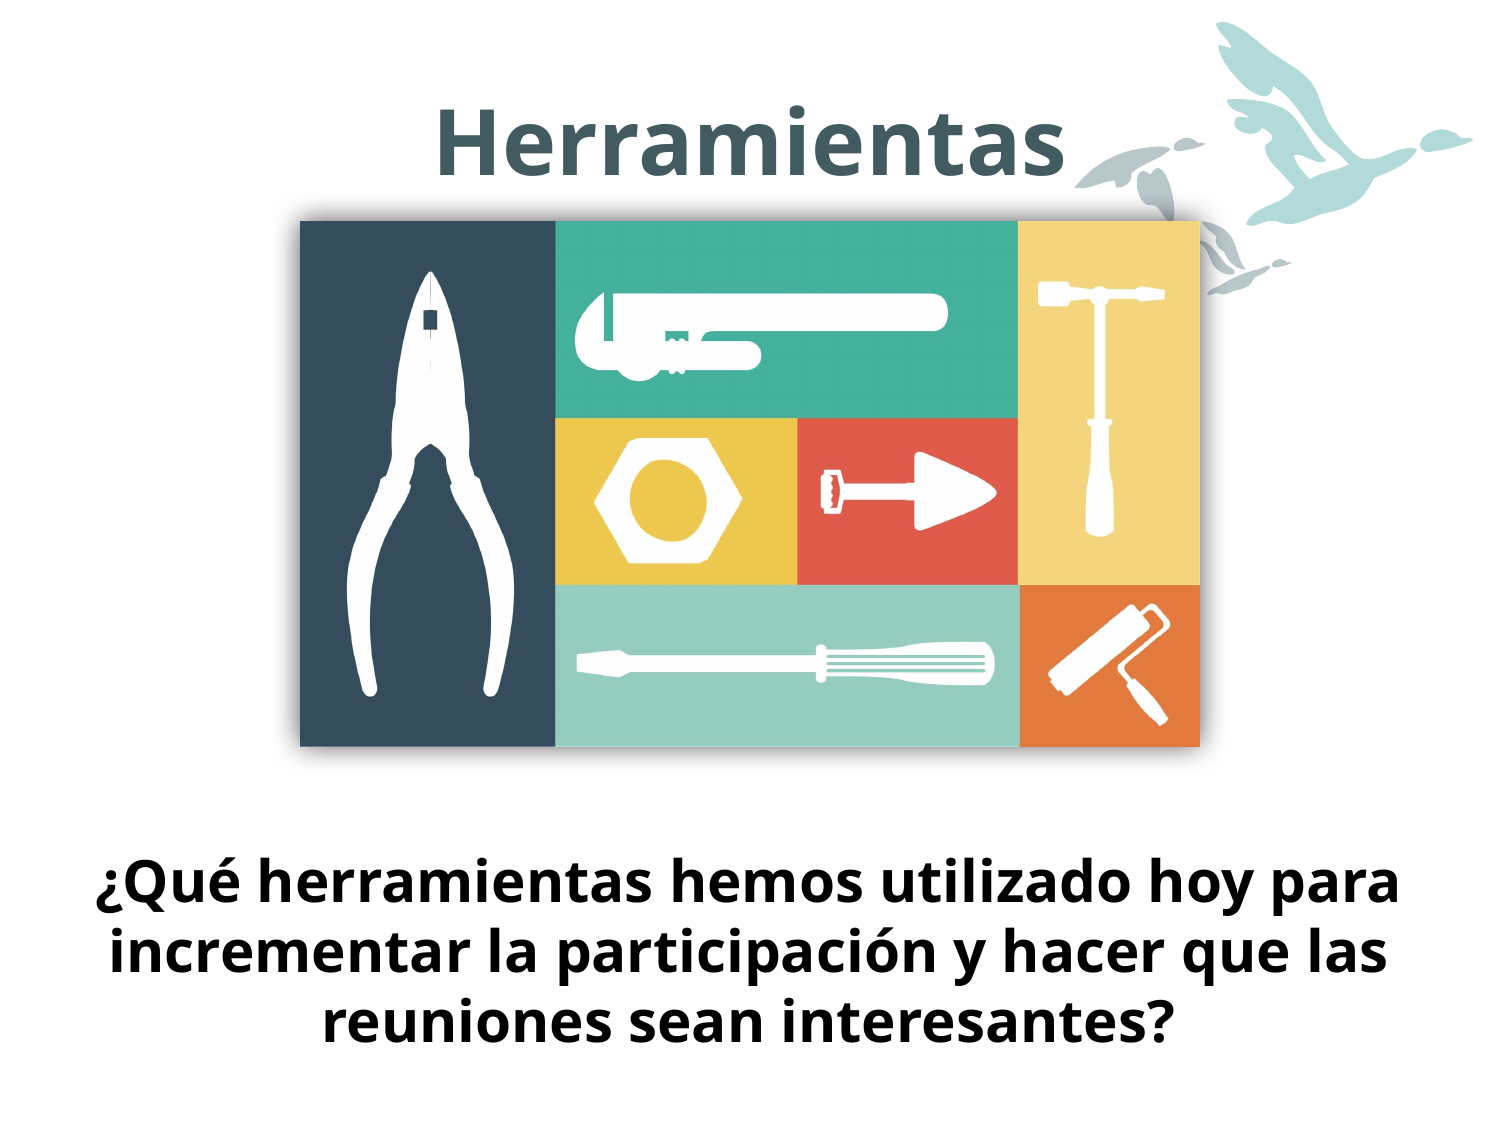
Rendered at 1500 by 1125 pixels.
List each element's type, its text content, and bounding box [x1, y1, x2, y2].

text_box ¿Qué herramientas hemos utilizado hoy para incrementar la participación y hacer que las reuniones sean interesantes? [42, 836, 1455, 1064]
list [75, 262, 1425, 810]
picture [300, 221, 1200, 747]
title Herramientas [75, 45, 1425, 233]
